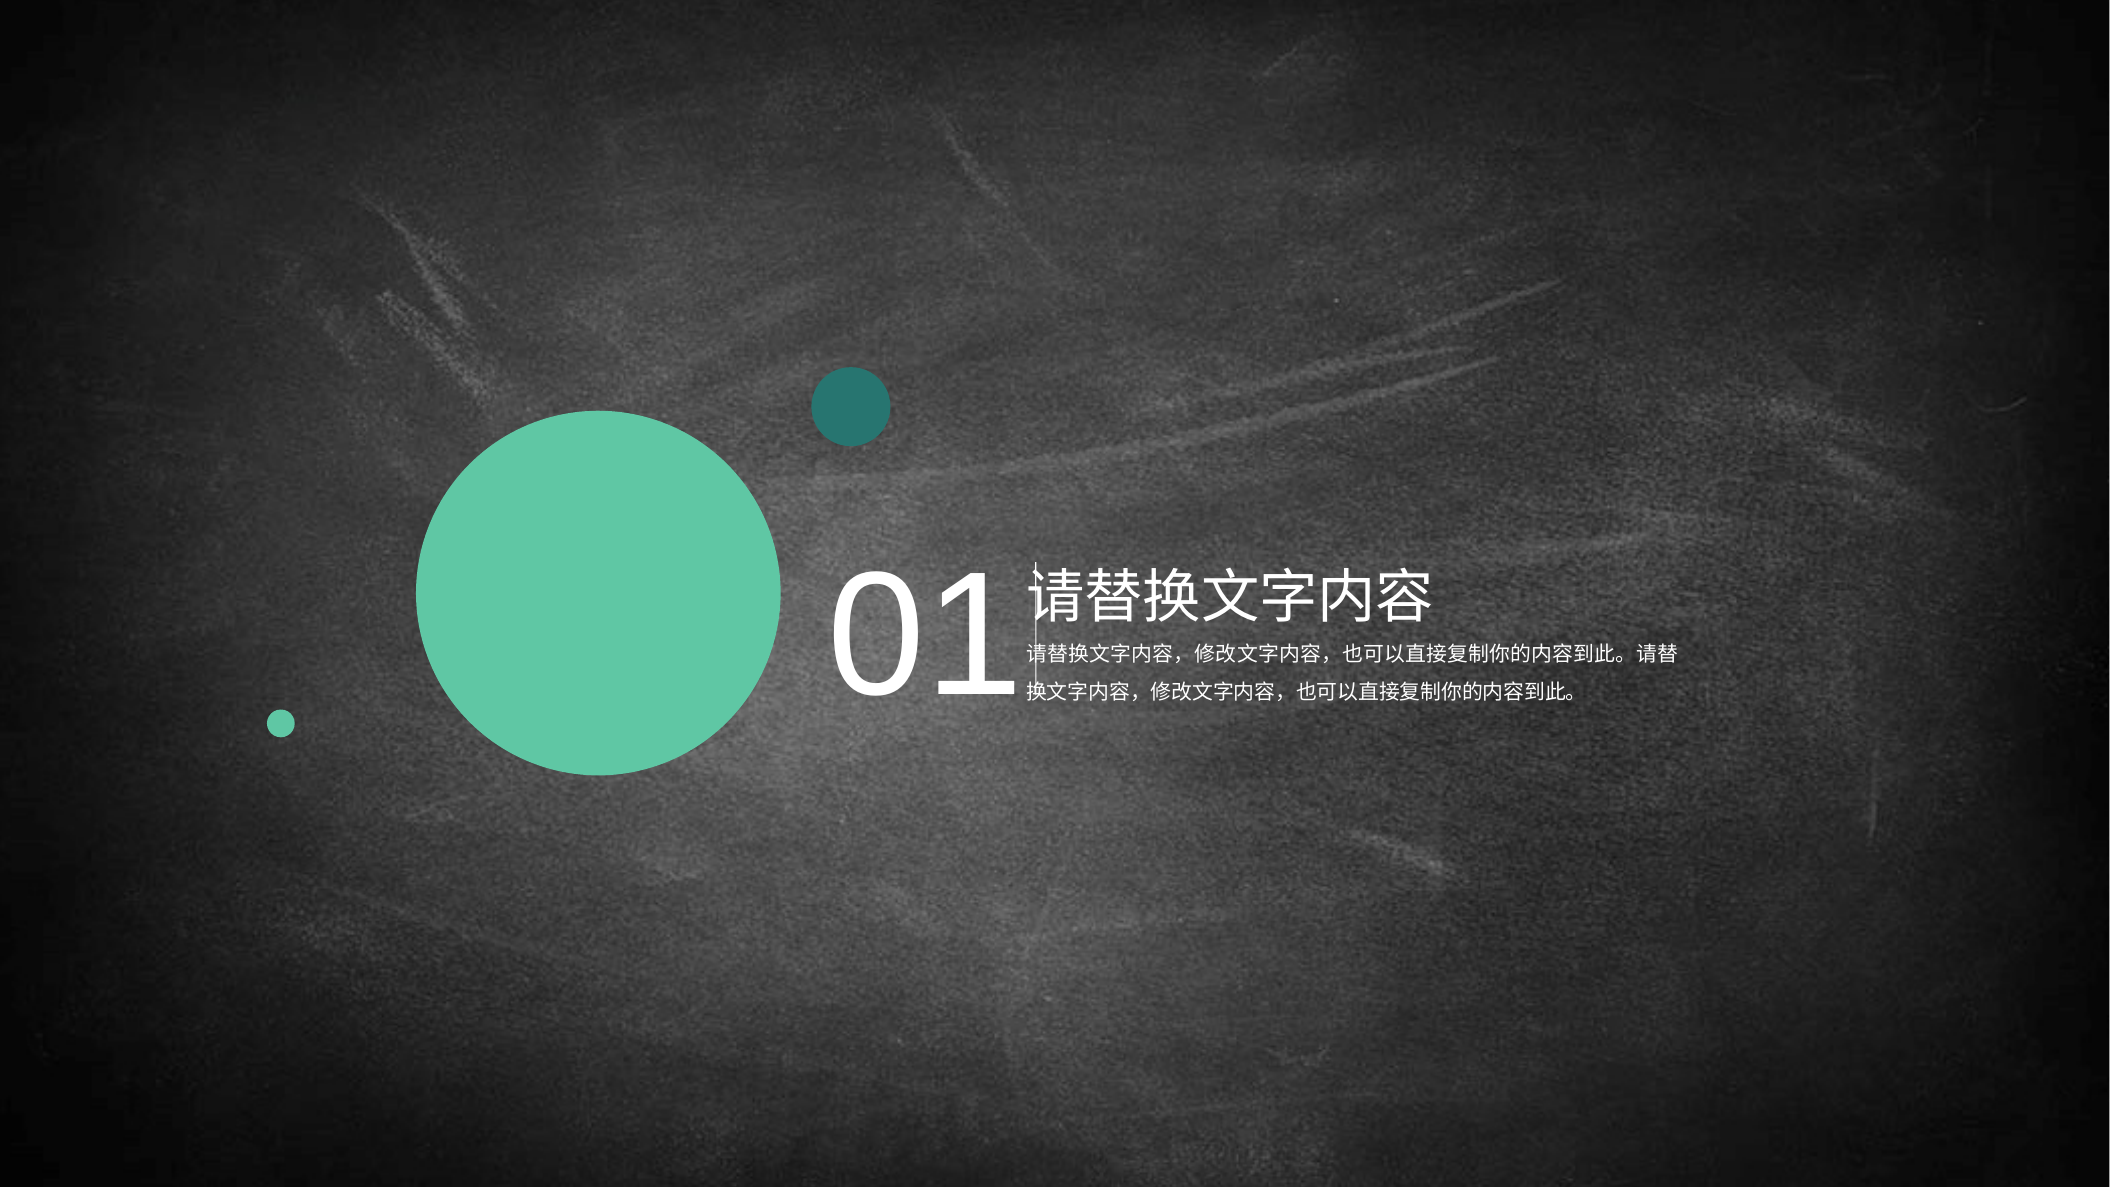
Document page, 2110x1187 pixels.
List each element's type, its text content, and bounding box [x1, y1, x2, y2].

text_box 请替换文字内容，修改文字内容，也可以直接复制你的内容到此。请替换文字内容，修改文字内容，也可以直接复制你的内容到此。 [1026, 628, 1679, 704]
text_box [811, 367, 891, 447]
text_box 请替换文字内容 [1026, 537, 1495, 628]
picture [0, 0, 2110, 1187]
text_box [266, 709, 295, 738]
text_box [415, 410, 780, 776]
text_box 01 [780, 511, 1070, 737]
